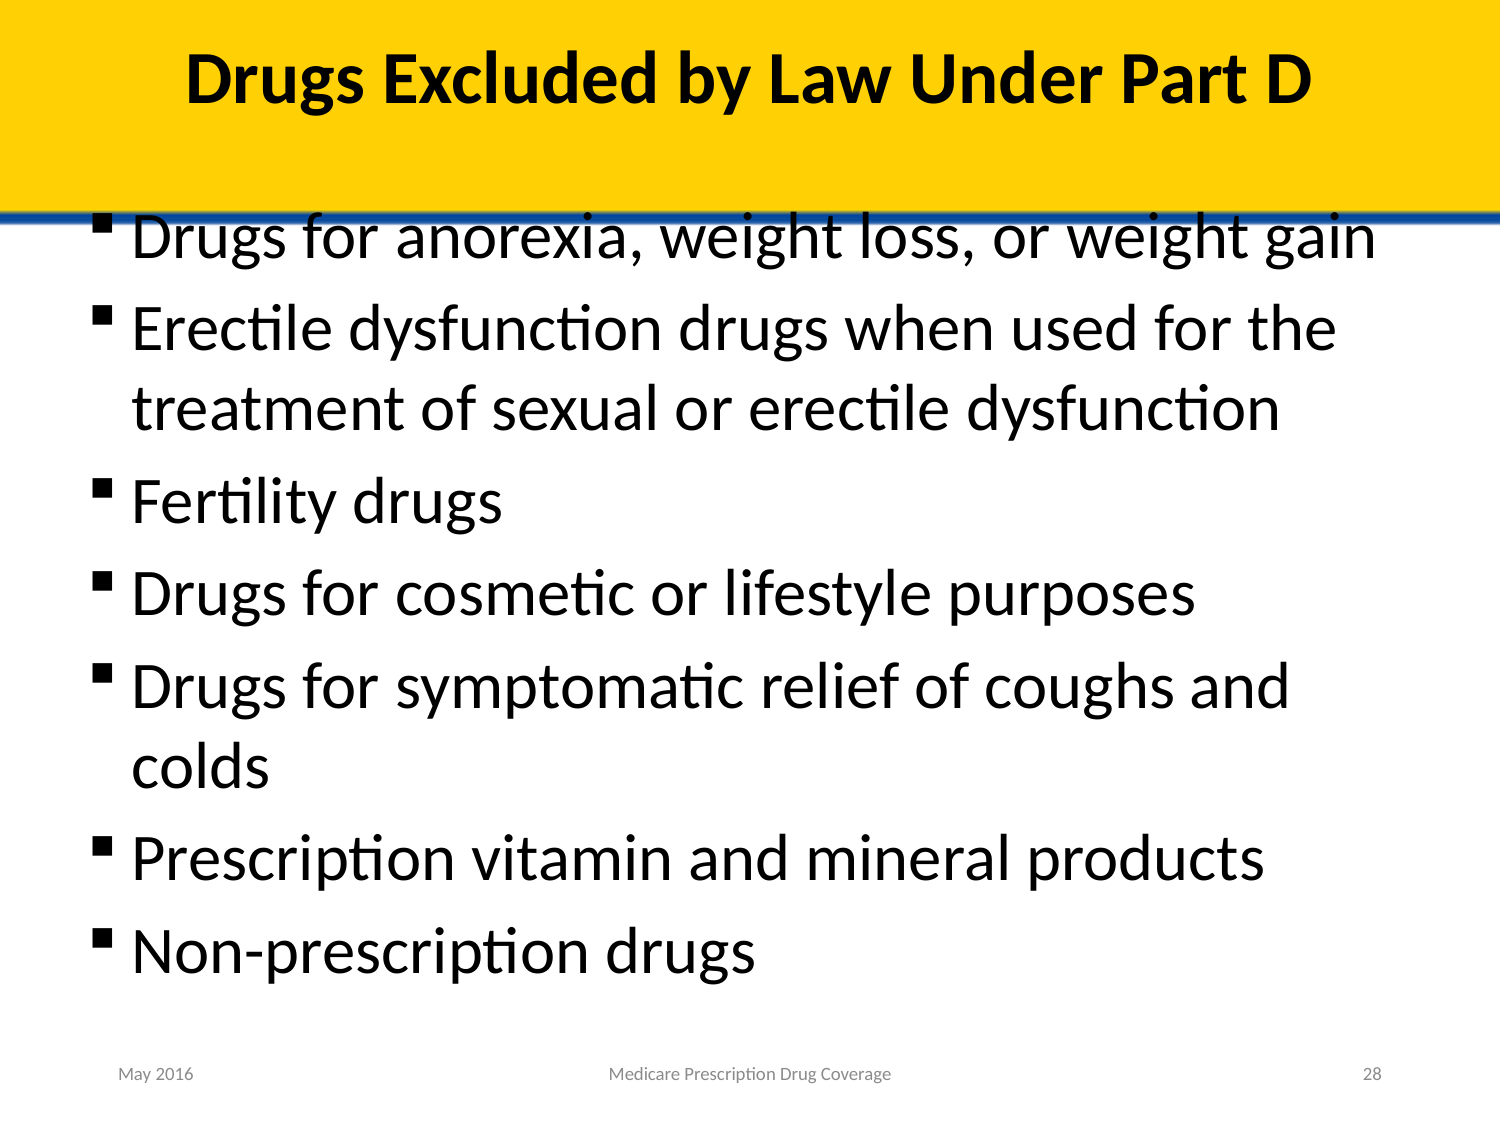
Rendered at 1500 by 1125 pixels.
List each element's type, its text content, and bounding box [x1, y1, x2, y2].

title Drugs Excluded by Law Under Part D [0, 2, 1500, 157]
footer Medicare Prescription Drug Coverage [496, 1042, 1004, 1103]
picture [0, 157, 1500, 1125]
list Drugs for anorexia, weight loss, or weight gain Erectile dysfunction drugs when used for the treatment of sexual or erectile dysfunction Fertility drugs Drugs for cosmetic or lifestyle purposes Drugs for symptomatic relief of coughs and colds Prescription vitamin and mineral products Non-prescription drugs [72, 184, 1397, 1014]
slide_number 28 [1059, 1042, 1397, 1103]
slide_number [103, 1042, 441, 1103]
